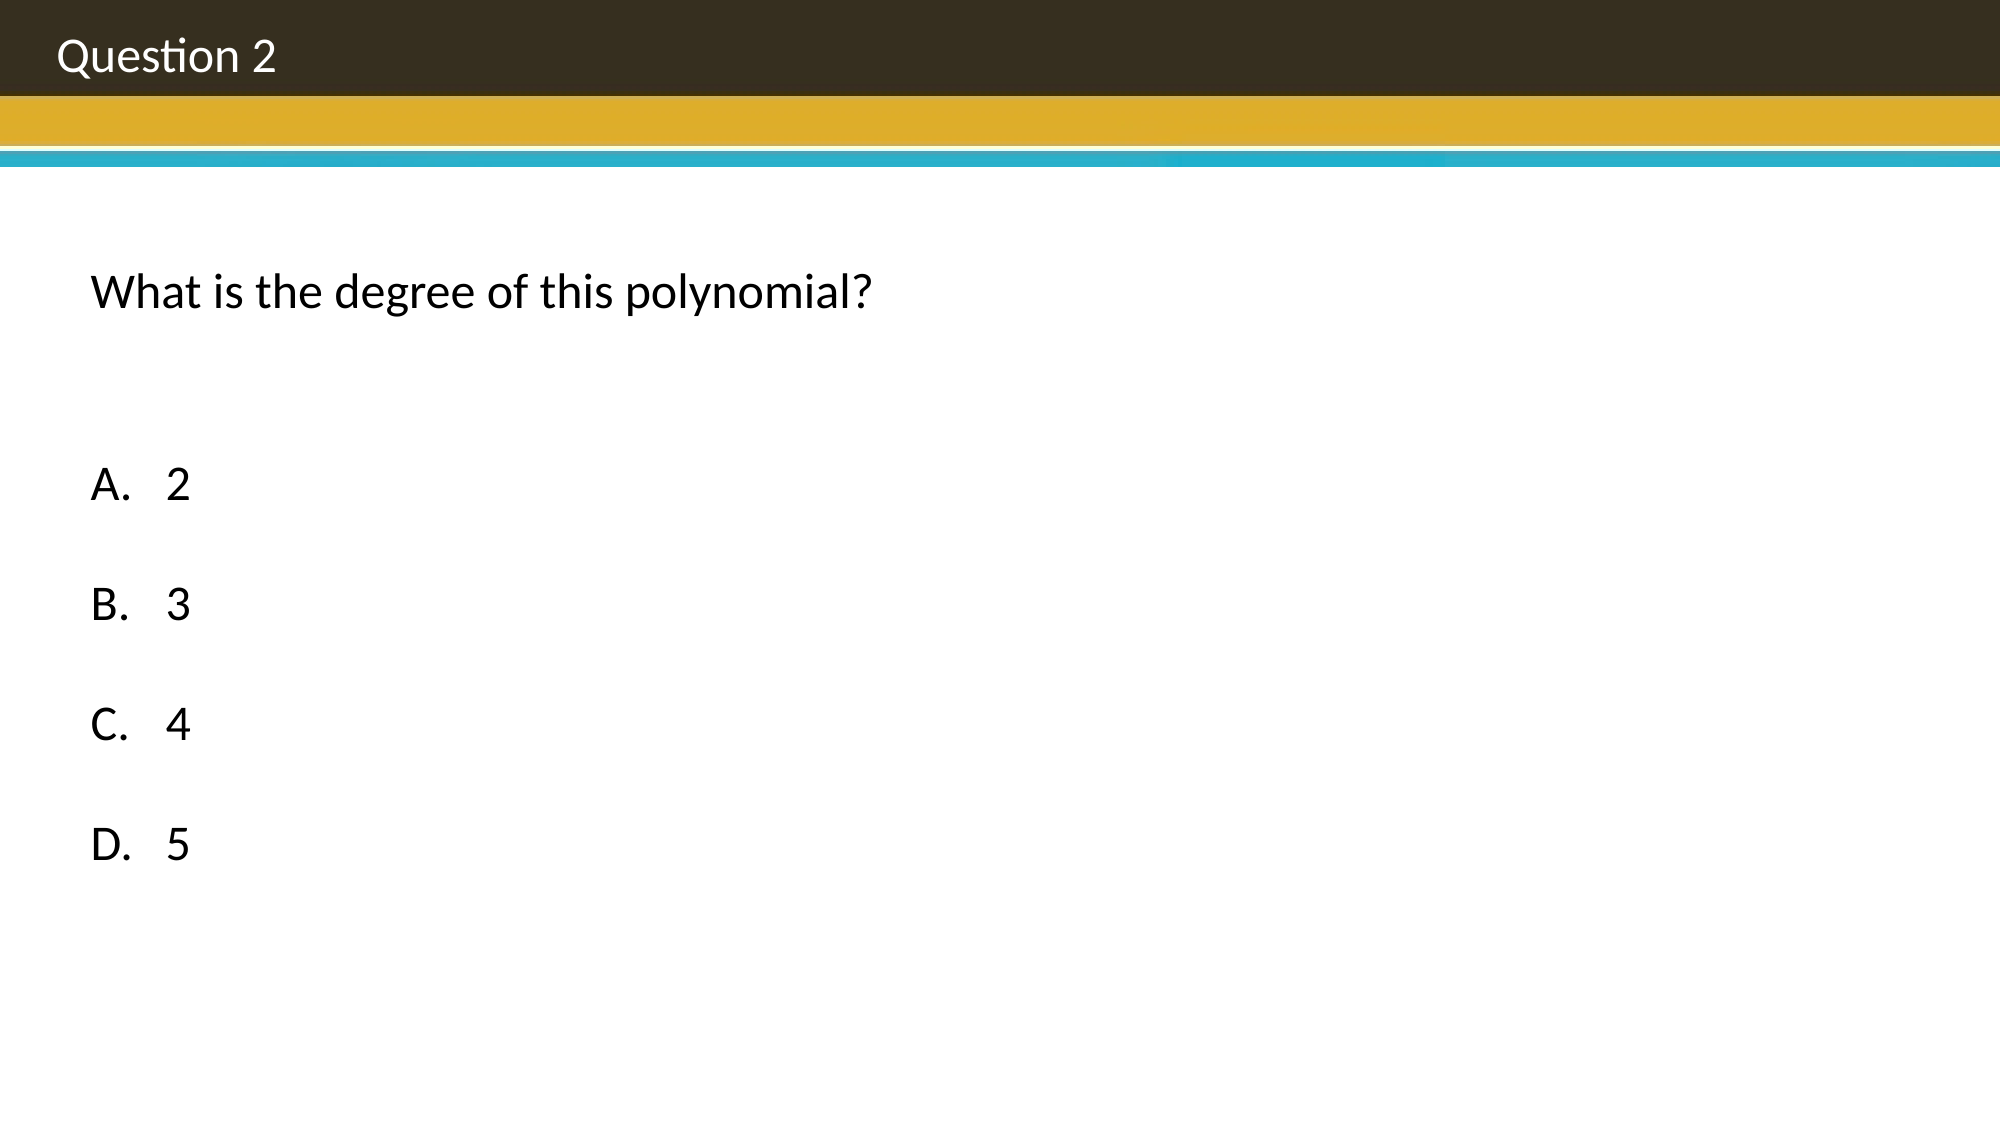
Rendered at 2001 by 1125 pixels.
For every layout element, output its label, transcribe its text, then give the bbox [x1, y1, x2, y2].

text_box Question 2 [41, 14, 293, 90]
picture [0, 0, 2000, 167]
